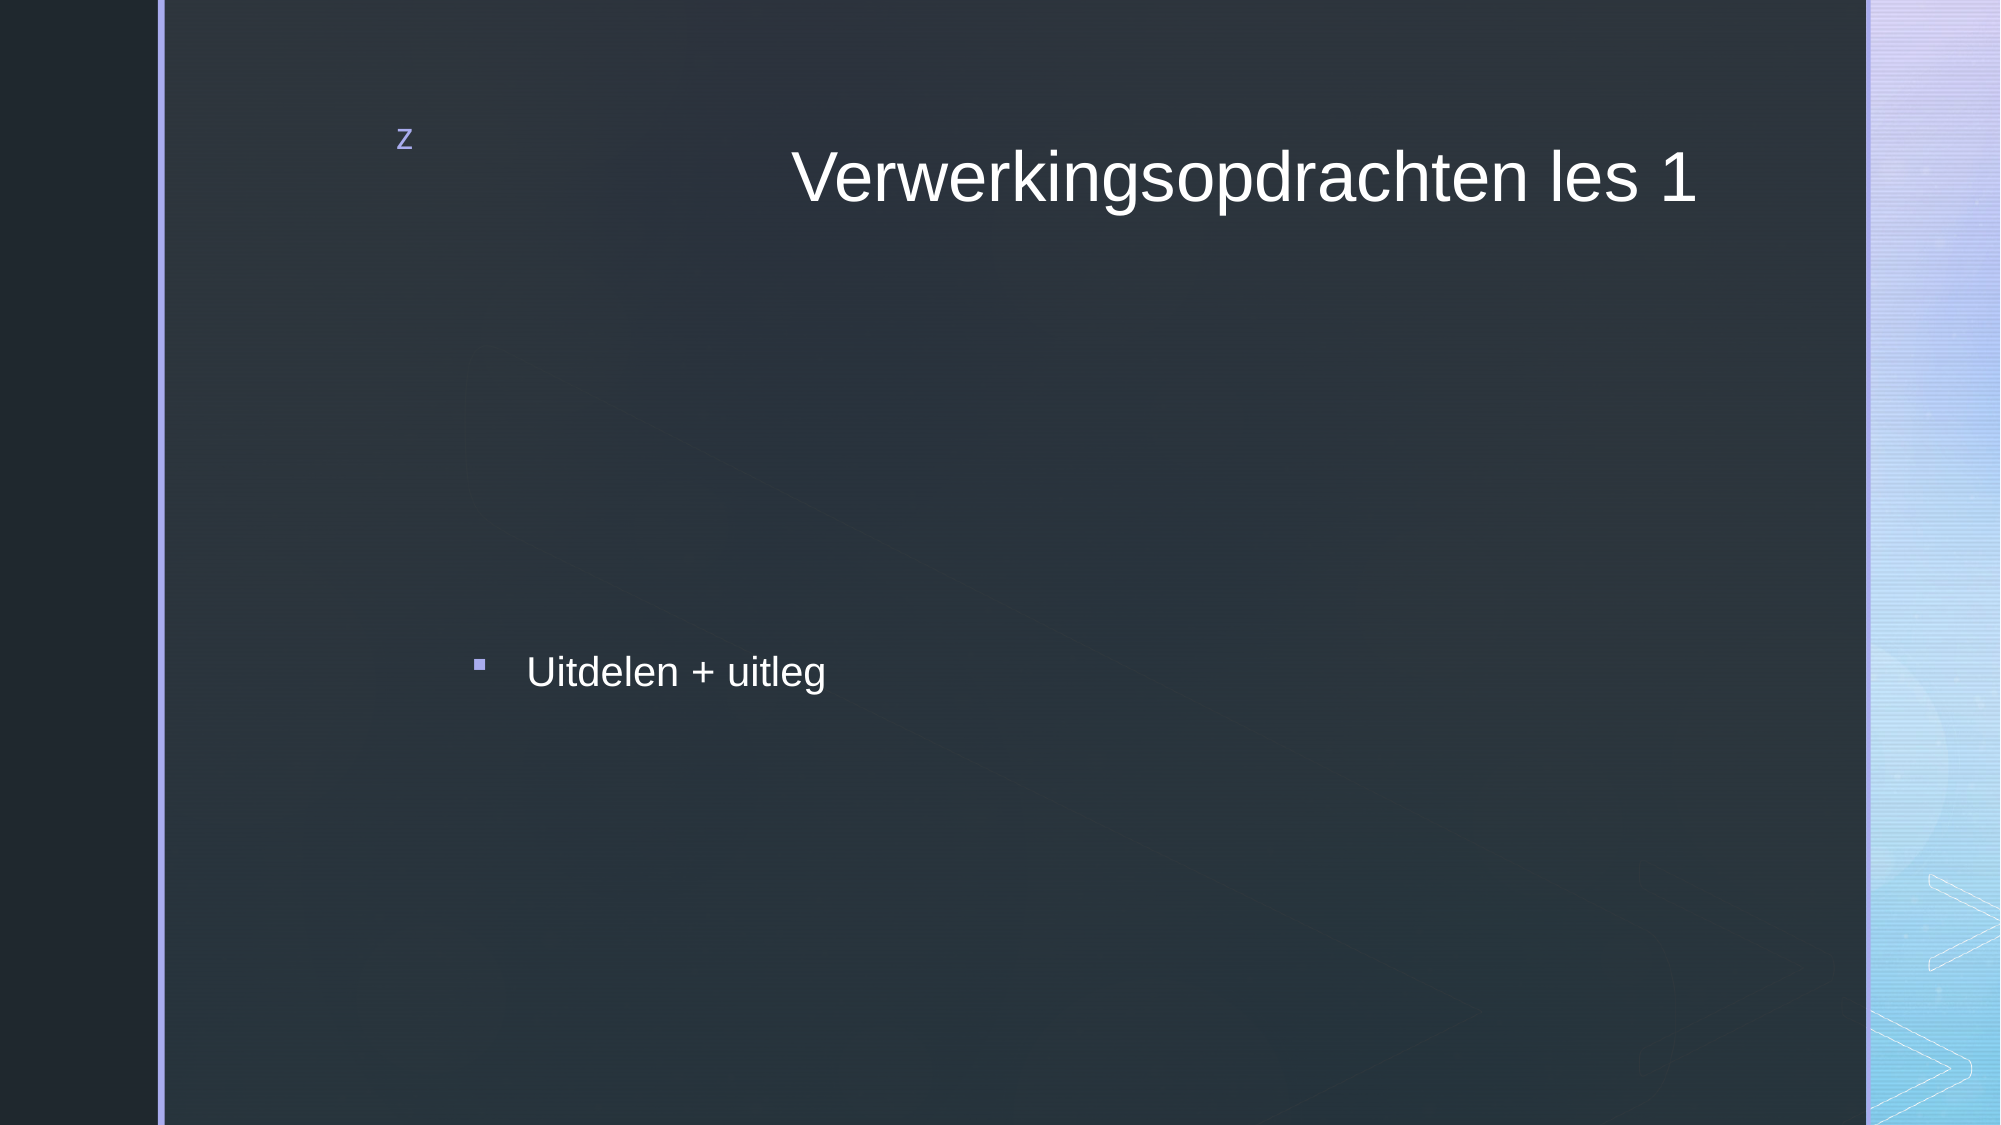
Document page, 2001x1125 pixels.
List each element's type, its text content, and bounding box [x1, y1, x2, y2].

list Uitdelen + uitleg [454, 336, 1734, 993]
title Verwerkingsopdrachten les 1 [428, 132, 1734, 310]
picture [1871, 0, 2001, 1125]
